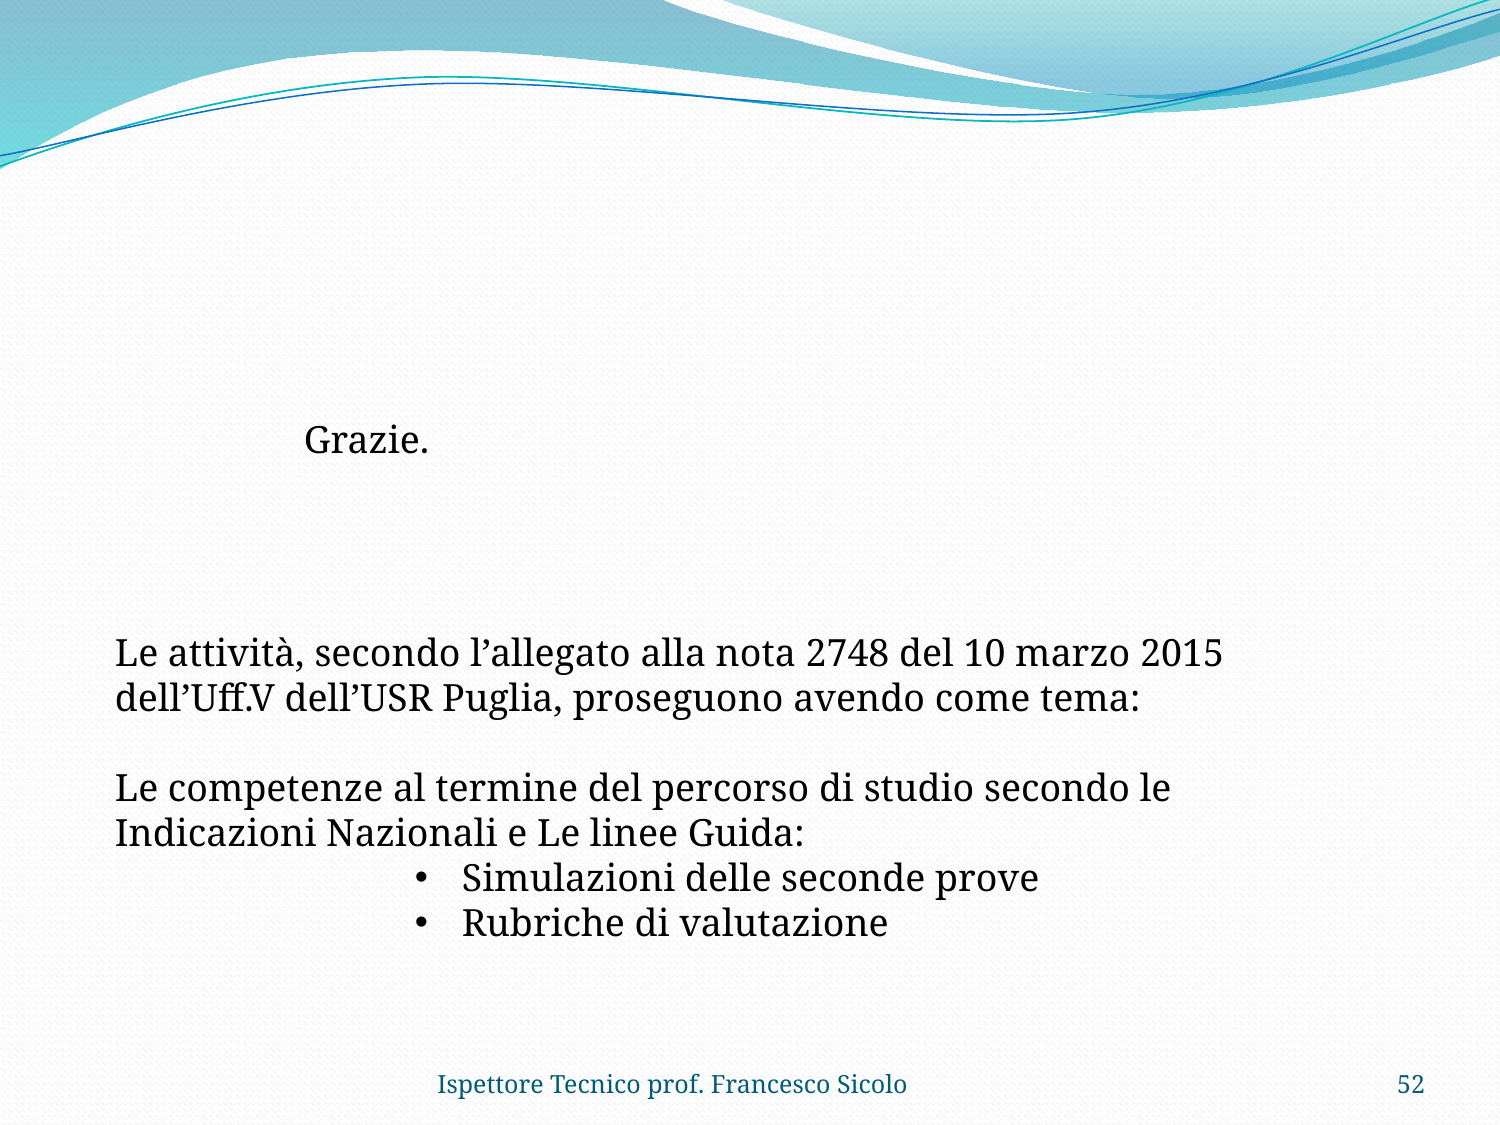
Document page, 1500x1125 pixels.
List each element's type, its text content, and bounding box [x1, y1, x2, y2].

footer Ispettore Tecnico prof. Francesco Sicolo [437, 1042, 988, 1103]
text_box Le attività, secondo l’allegato alla nota 2748 del 10 marzo 2015 dell’Uff.V dell’USR Puglia, proseguono avendo come tema: Le competenze al termine del percorso di studio secondo le Indicazioni Nazionali e Le linee Guida: Simulazioni delle seconde prove Rubriche di valutazione [100, 621, 1353, 952]
text_box Grazie. [289, 408, 1270, 469]
slide_number 52 [1299, 1042, 1425, 1103]
